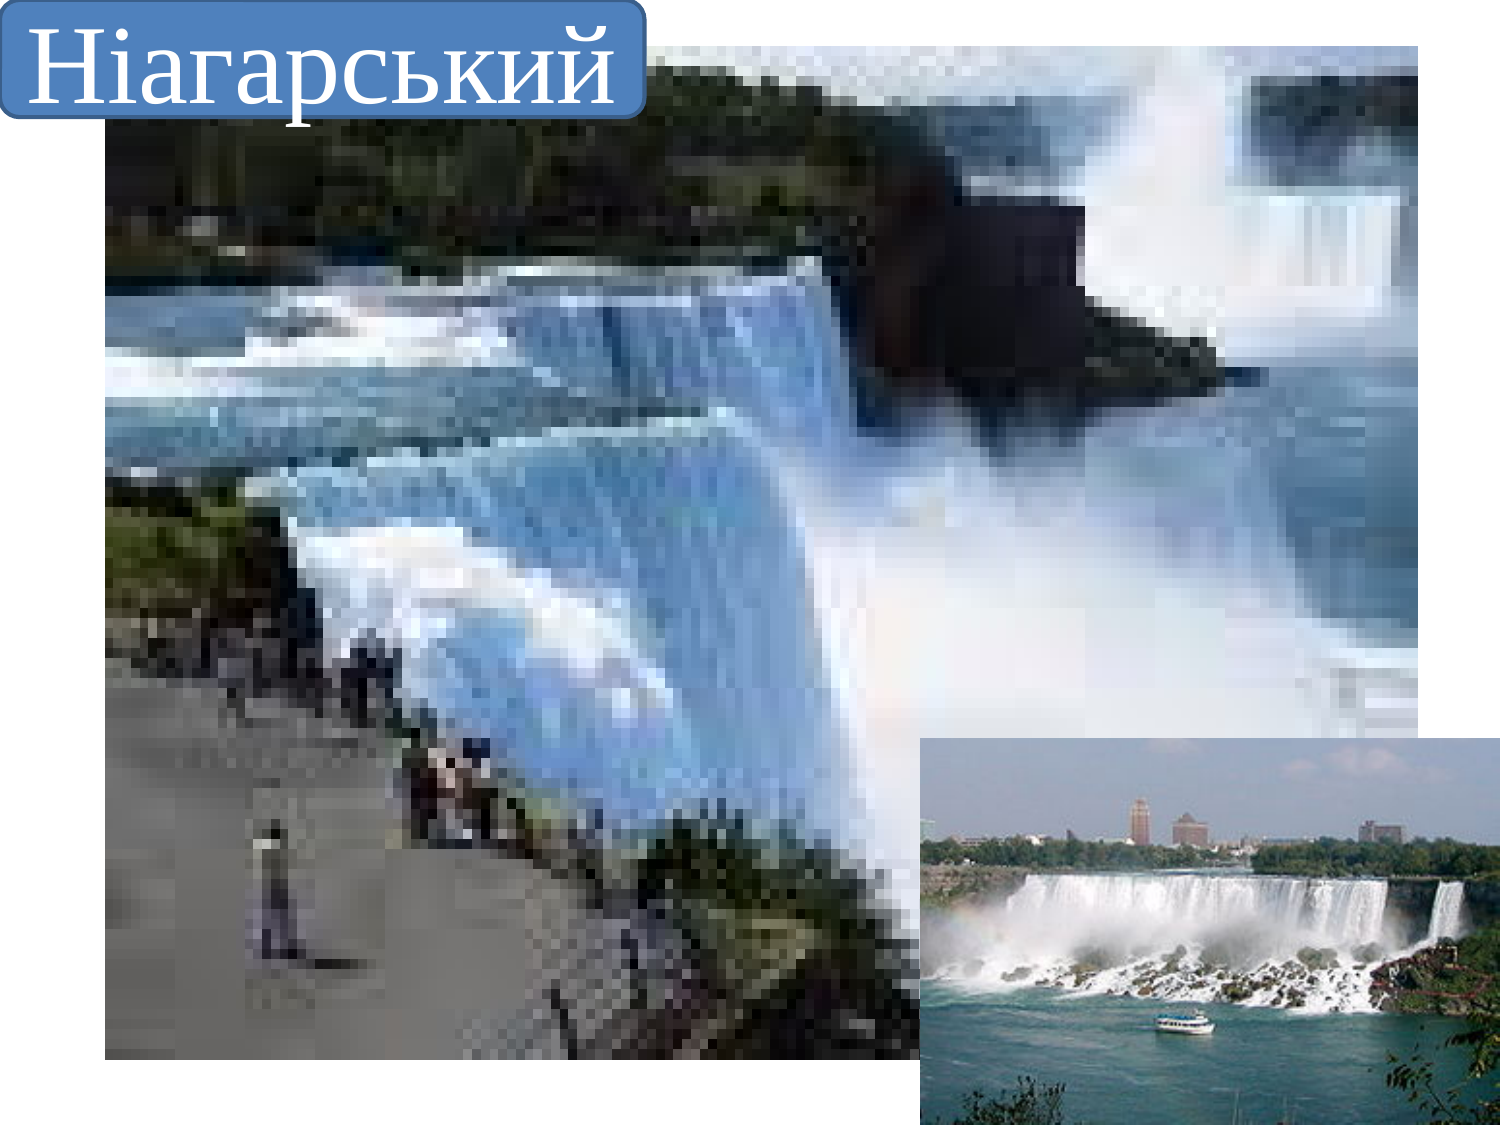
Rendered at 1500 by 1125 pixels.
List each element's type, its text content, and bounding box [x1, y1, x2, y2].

text_box Ніагарський [0, 0, 647, 120]
picture [105, 46, 1500, 1125]
